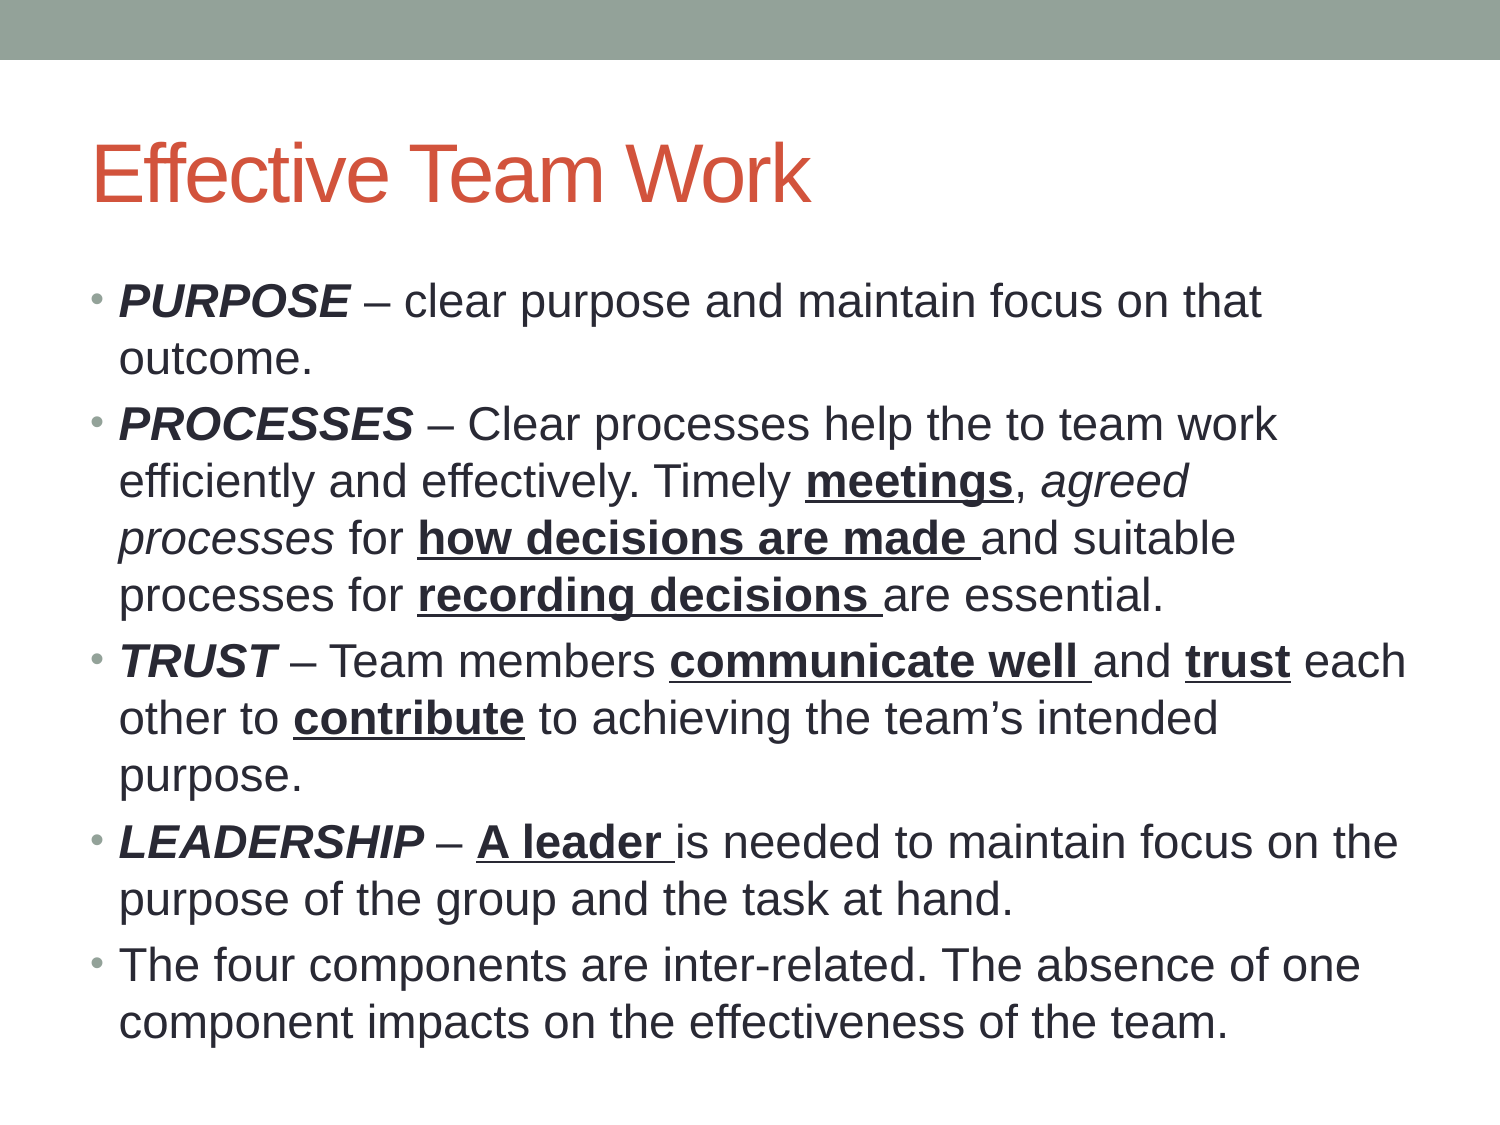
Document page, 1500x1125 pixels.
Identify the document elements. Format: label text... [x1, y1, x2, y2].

list PURPOSE – clear purpose and maintain focus on that outcome. PROCESSES – Clear processes help the to team work efficiently and effectively. Timely meetings, agreed processes for how decisions are made and suitable processes for recording decisions are essential. TRUST – Team members communicate well and trust each other to contribute to achieving the team’s intended purpose. LEADERSHIP – A leader is needed to maintain focus on the purpose of the group and the task at hand. The four components are inter-related. The absence of one component impacts on the effectiveness of the team. [75, 262, 1425, 1063]
title Effective Team Work [75, 87, 1425, 250]
